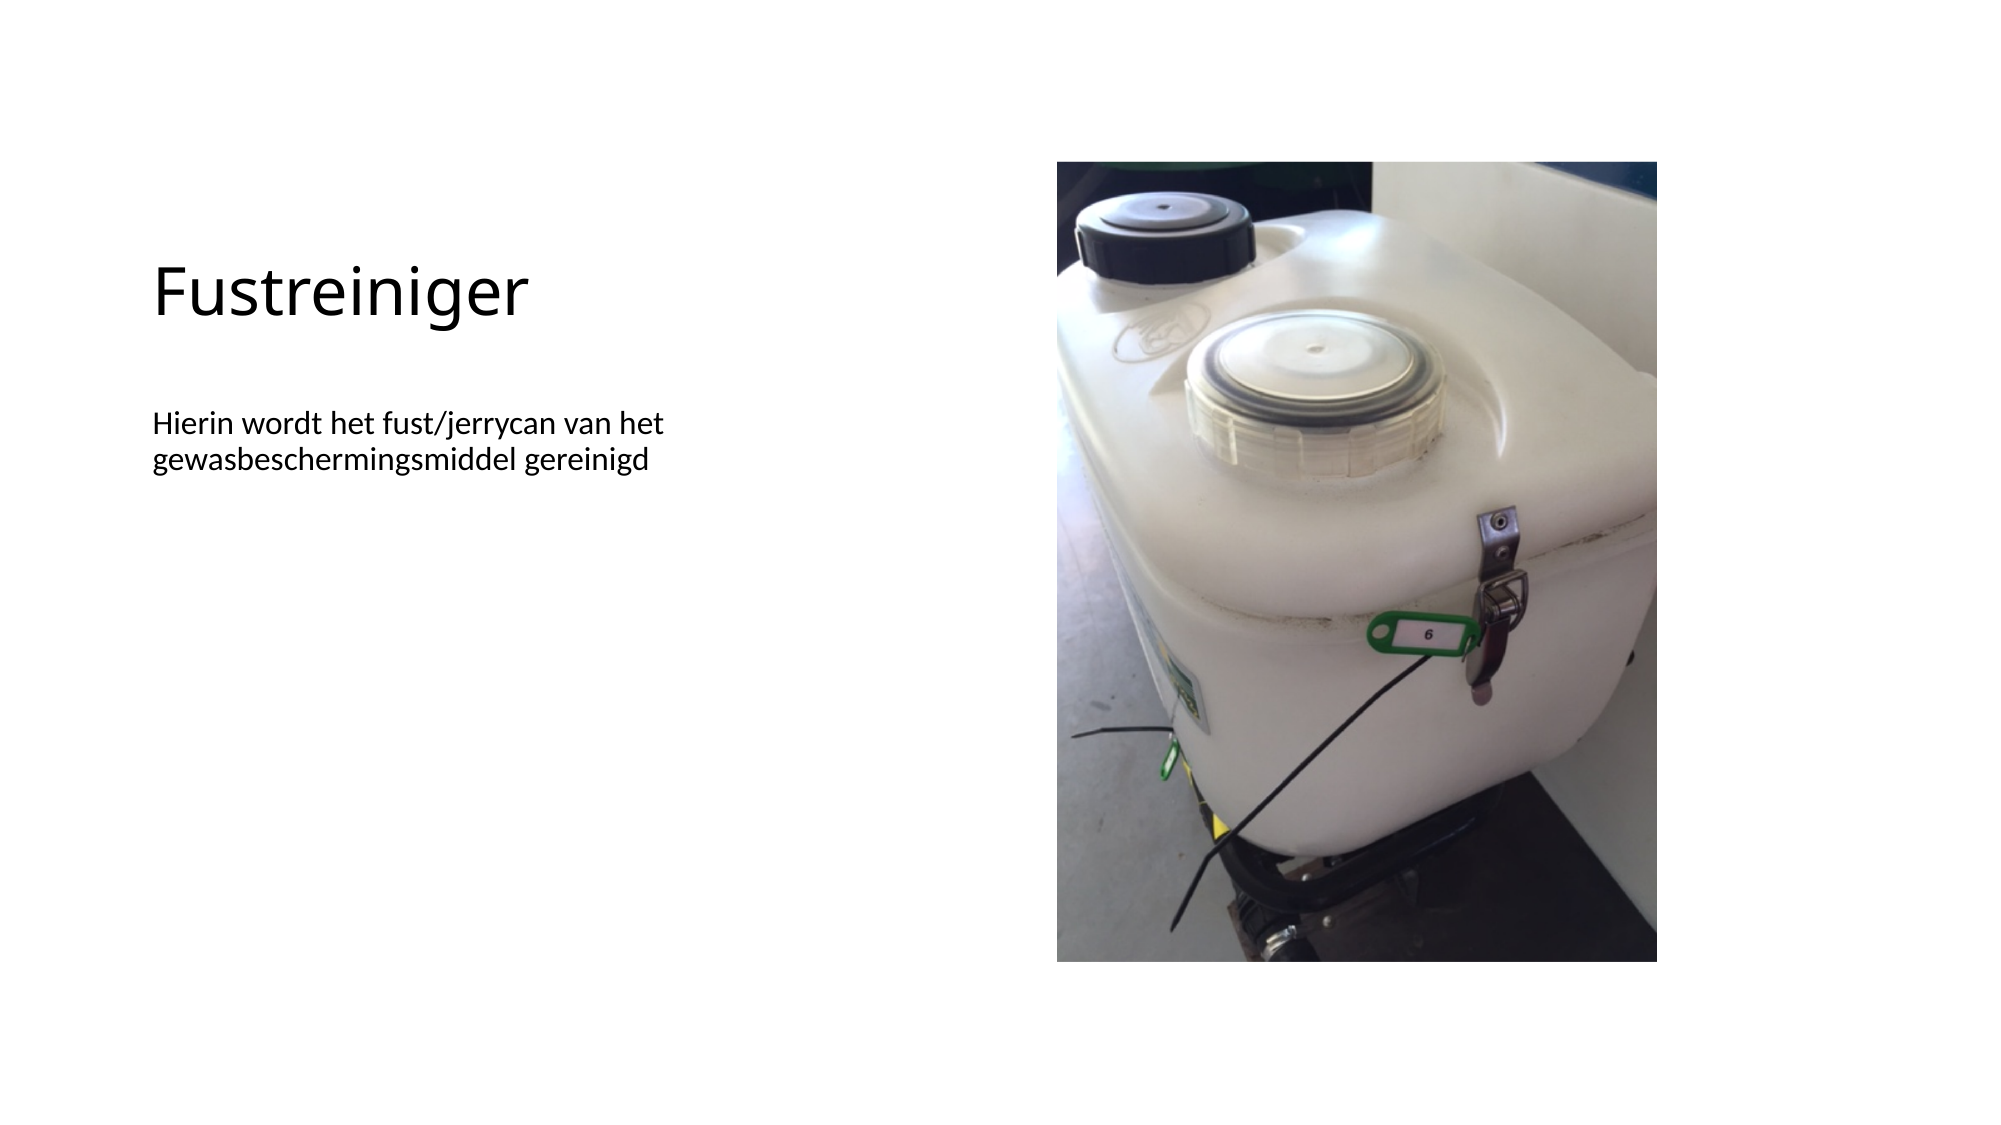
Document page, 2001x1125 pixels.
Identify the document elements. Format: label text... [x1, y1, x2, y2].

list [956, 261, 1757, 862]
picture [1057, 862, 1657, 961]
picture [1057, 163, 1657, 261]
list Hierin wordt het fust/jerrycan van het gewasbeschermingsmiddel gereinigd [137, 337, 783, 963]
title Fustreiniger [137, 75, 783, 337]
